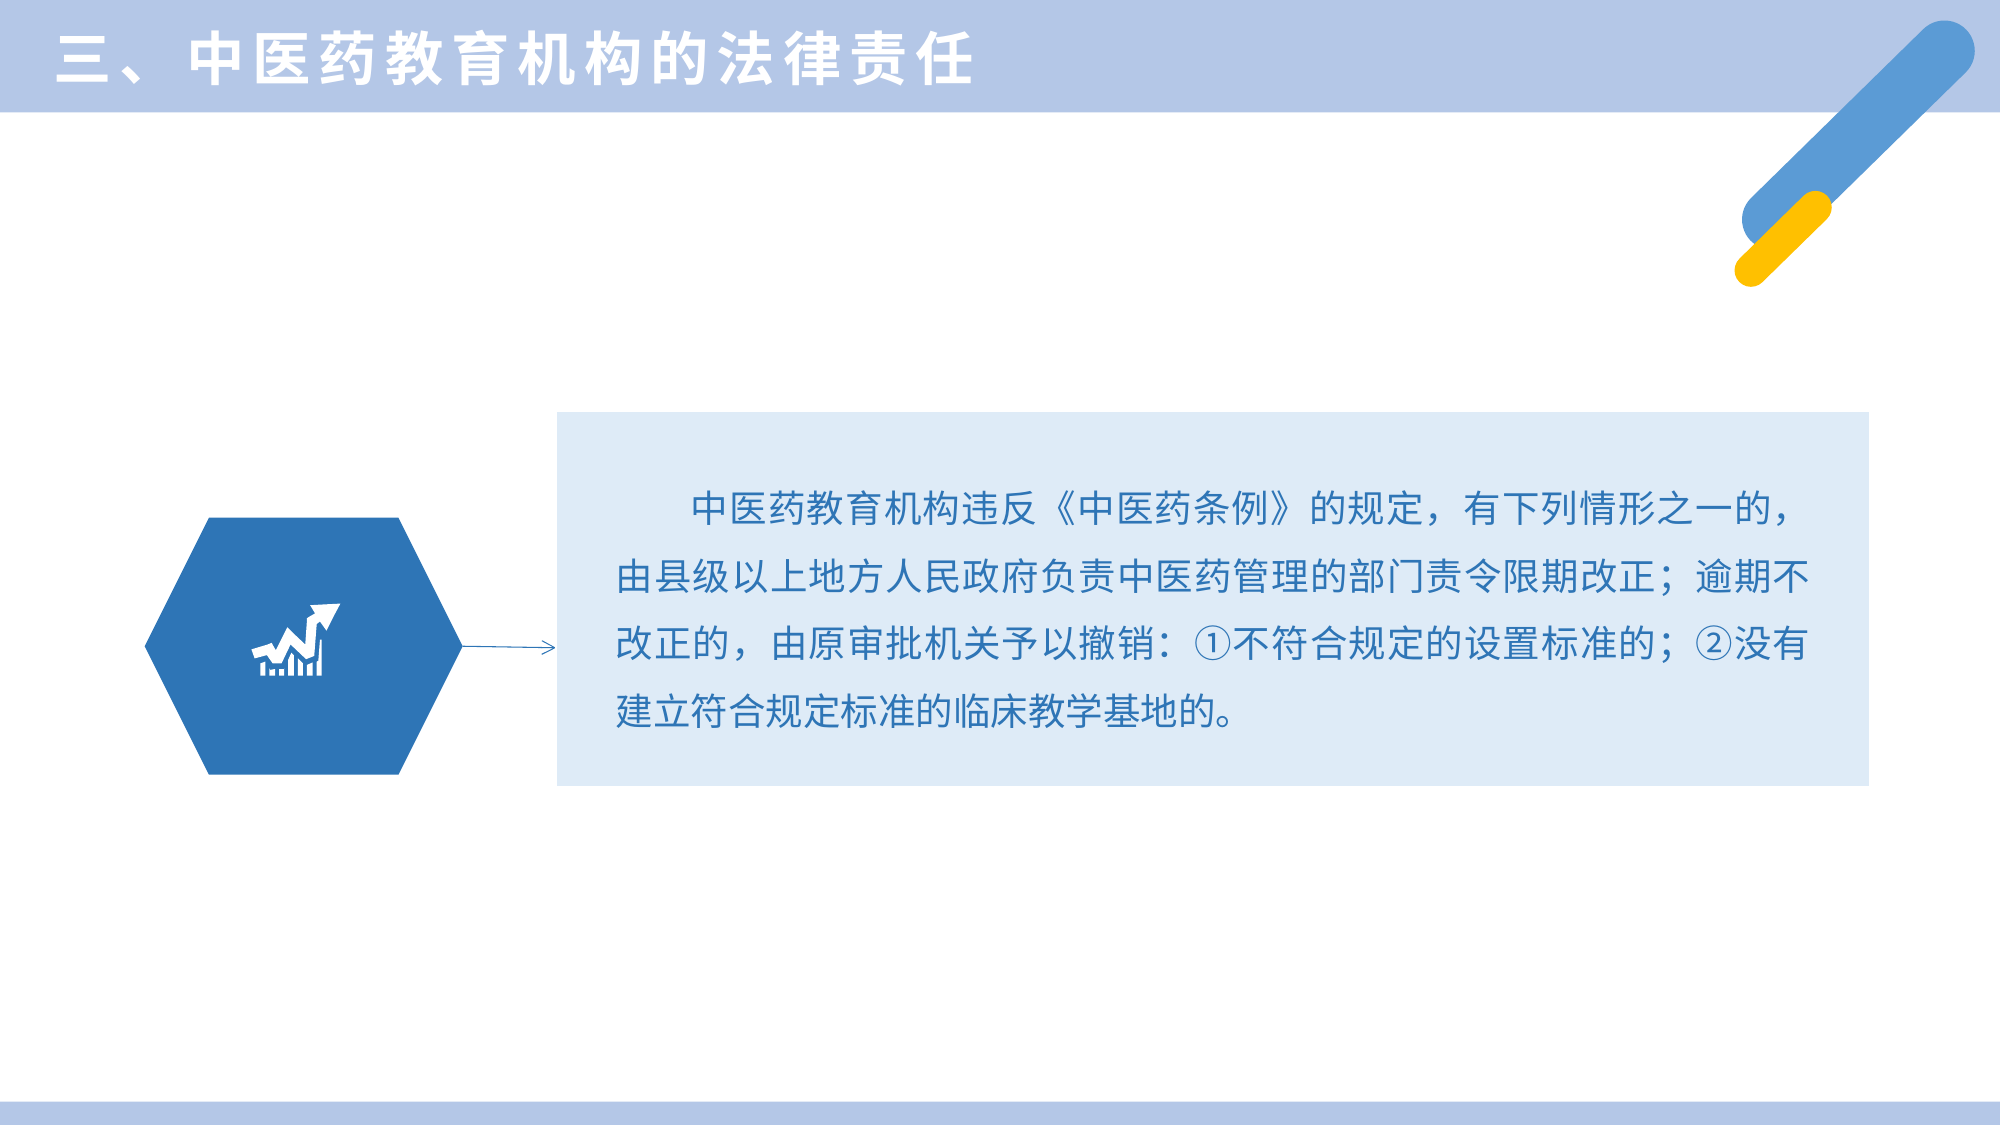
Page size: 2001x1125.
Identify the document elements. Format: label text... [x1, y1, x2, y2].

text_box [297, 658, 303, 676]
text_box [555, 410, 1872, 788]
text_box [1678, 116, 2000, 185]
text_box [306, 662, 313, 676]
text_box [143, 516, 464, 776]
text_box [269, 668, 276, 676]
text_box [260, 661, 266, 676]
text_box 三、中医药教育机构的法律责任 [41, 16, 987, 98]
text_box [288, 652, 294, 676]
text_box [251, 603, 341, 664]
text_box 中医药教育机构违反《中医药条例》的规定，有下列情形之一的，由县级以上地方人民政府负责中医药管理的部门责令限期改正；逾期不改正的，由原审批机关予以撤销：①不符合规定的设置标准的；②没有建立符合规定标准的临床教学基地的。 [600, 454, 1826, 740]
text_box [279, 668, 285, 676]
text_box [316, 639, 322, 676]
